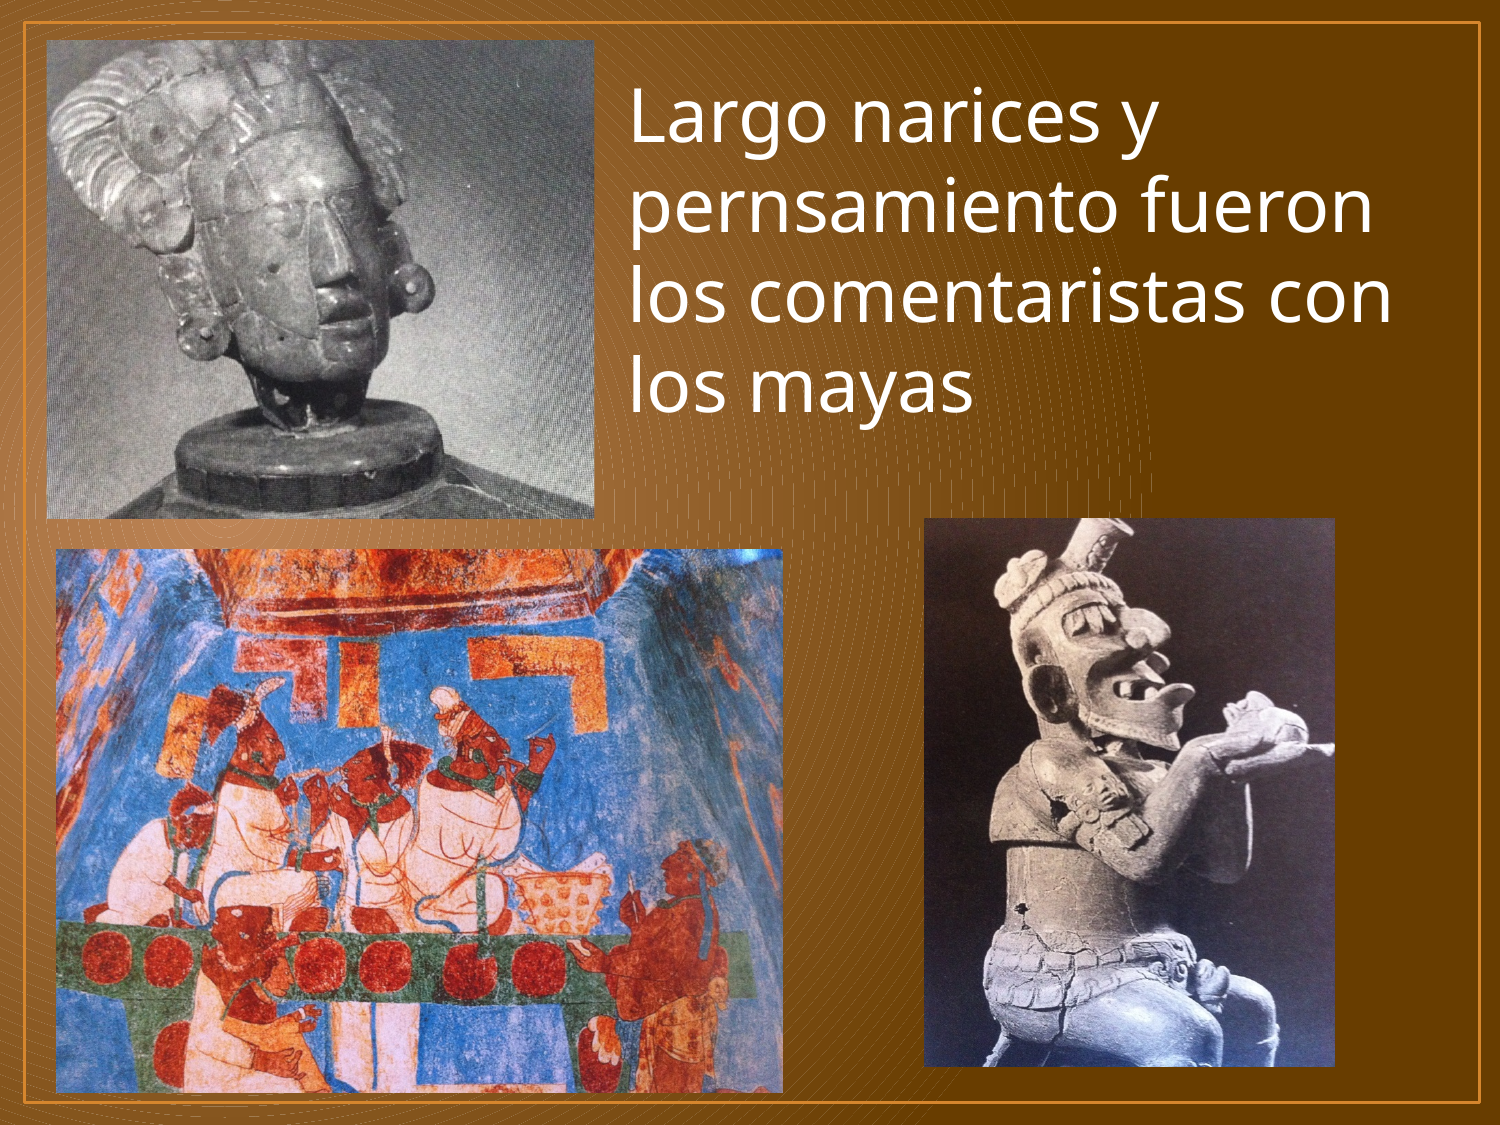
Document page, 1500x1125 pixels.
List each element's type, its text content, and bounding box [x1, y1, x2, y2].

picture [55, 549, 783, 1093]
title F kgna klgja [604, 45, 1425, 233]
picture [46, 39, 595, 520]
picture [924, 518, 1335, 1068]
text_box Largo narices y pernsamiento fueron los comentaristas con los mayas [612, 60, 1441, 436]
